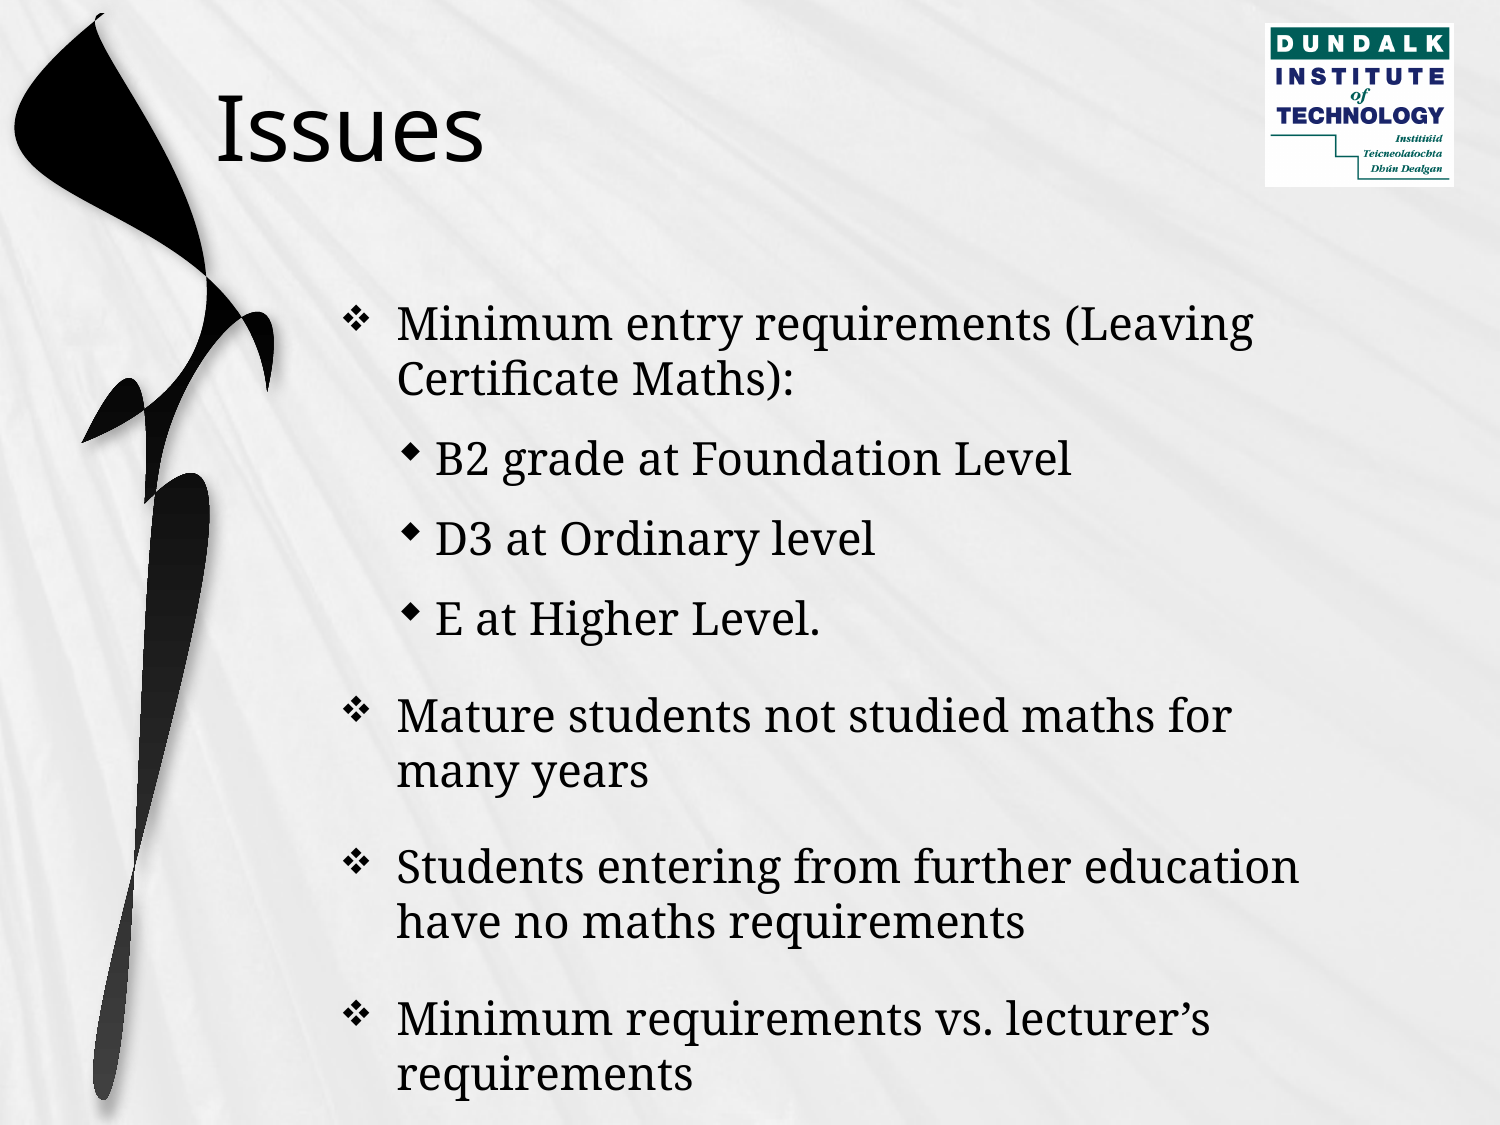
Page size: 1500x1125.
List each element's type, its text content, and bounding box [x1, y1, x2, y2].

list Minimum entry requirements (Leaving Certificate Maths): B2 grade at Foundation Level D3 at Ordinary level E at Higher Level. Mature students not studied maths for many years Students entering from further education have no maths requirements Minimum requirements vs. lecturer’s requirements [324, 287, 1316, 1005]
picture [1265, 23, 1454, 187]
title Issues [200, 12, 1317, 238]
